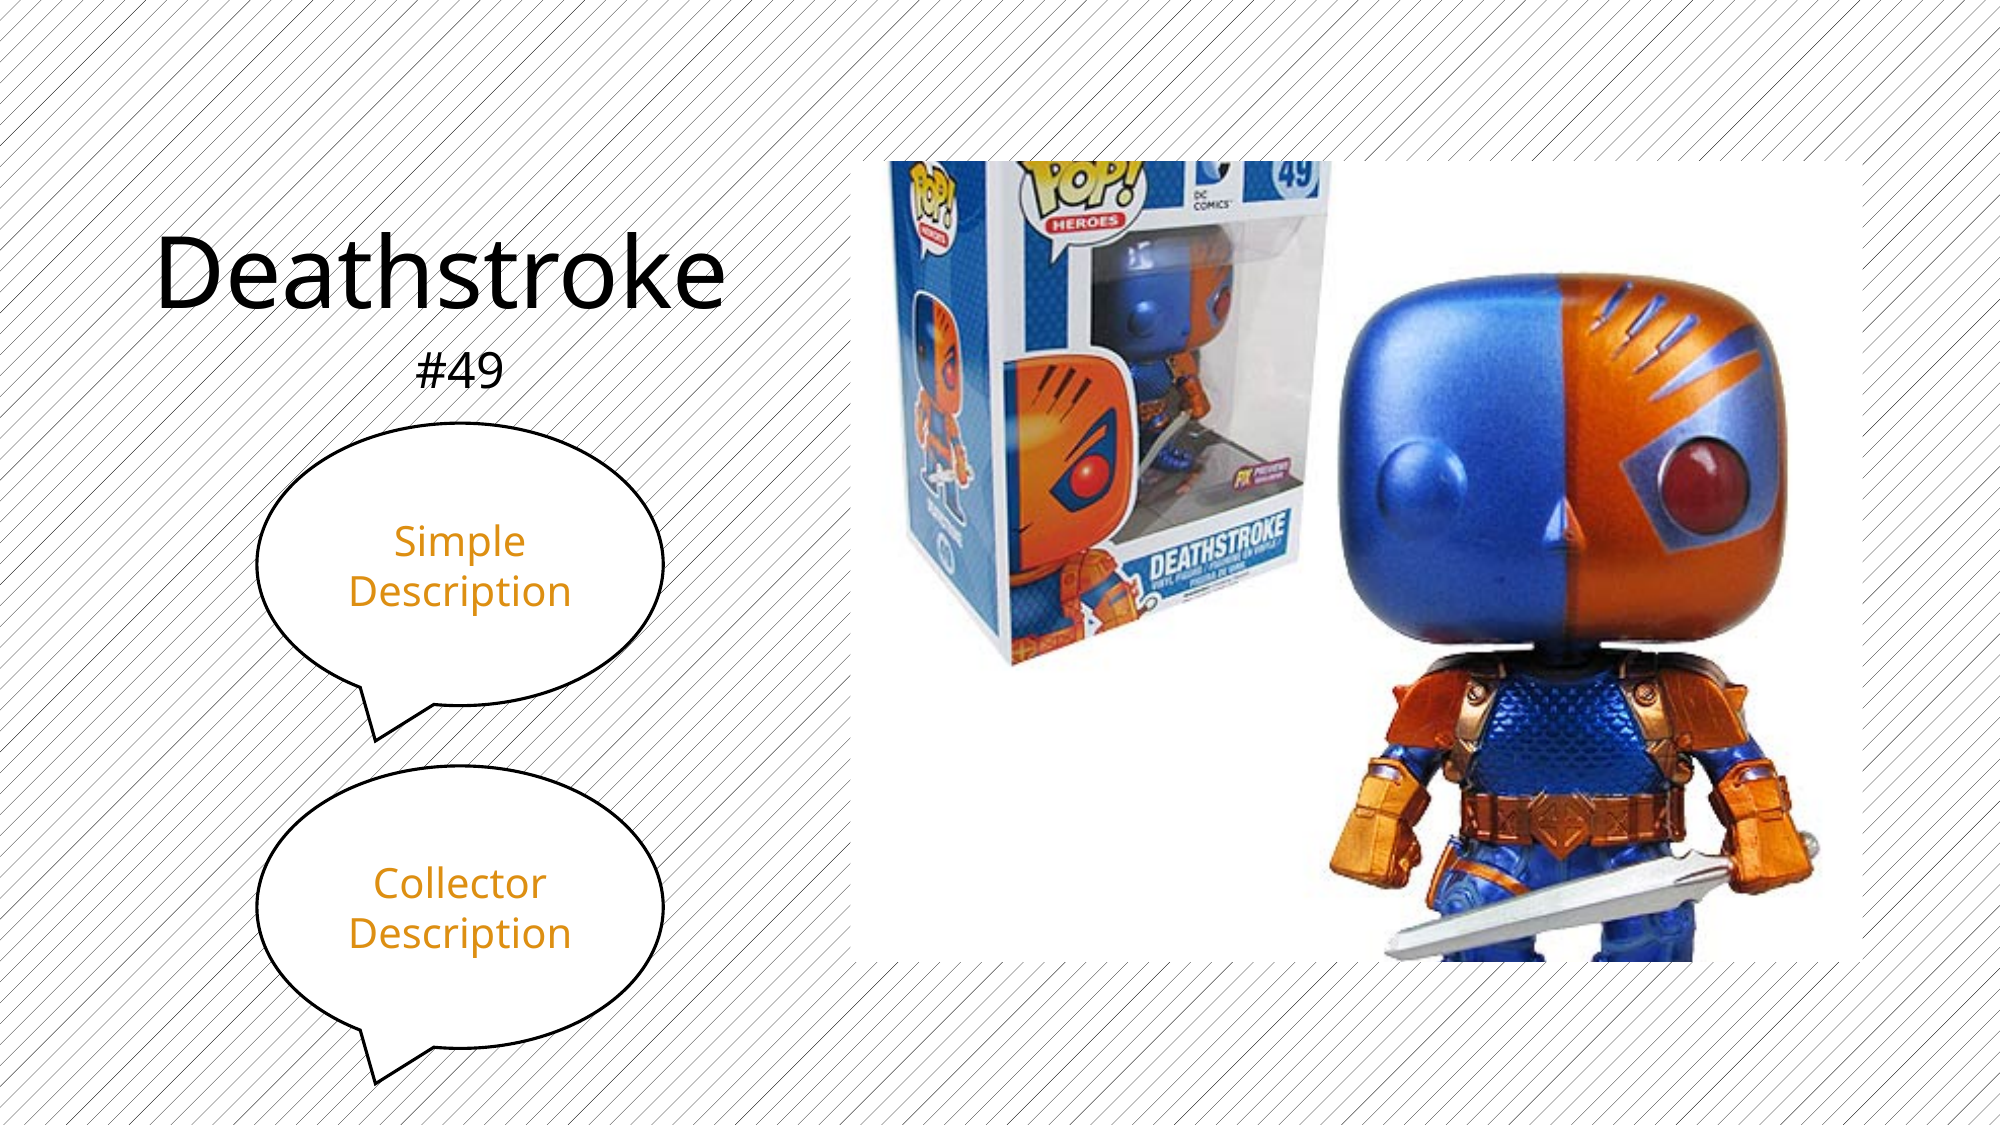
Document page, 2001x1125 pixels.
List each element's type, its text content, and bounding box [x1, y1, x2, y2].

picture [850, 161, 1863, 962]
text_box Simple Description [255, 422, 665, 743]
list #49 [137, 337, 783, 963]
title Deathstroke [137, 75, 783, 337]
text_box Collector Description [255, 764, 665, 1086]
